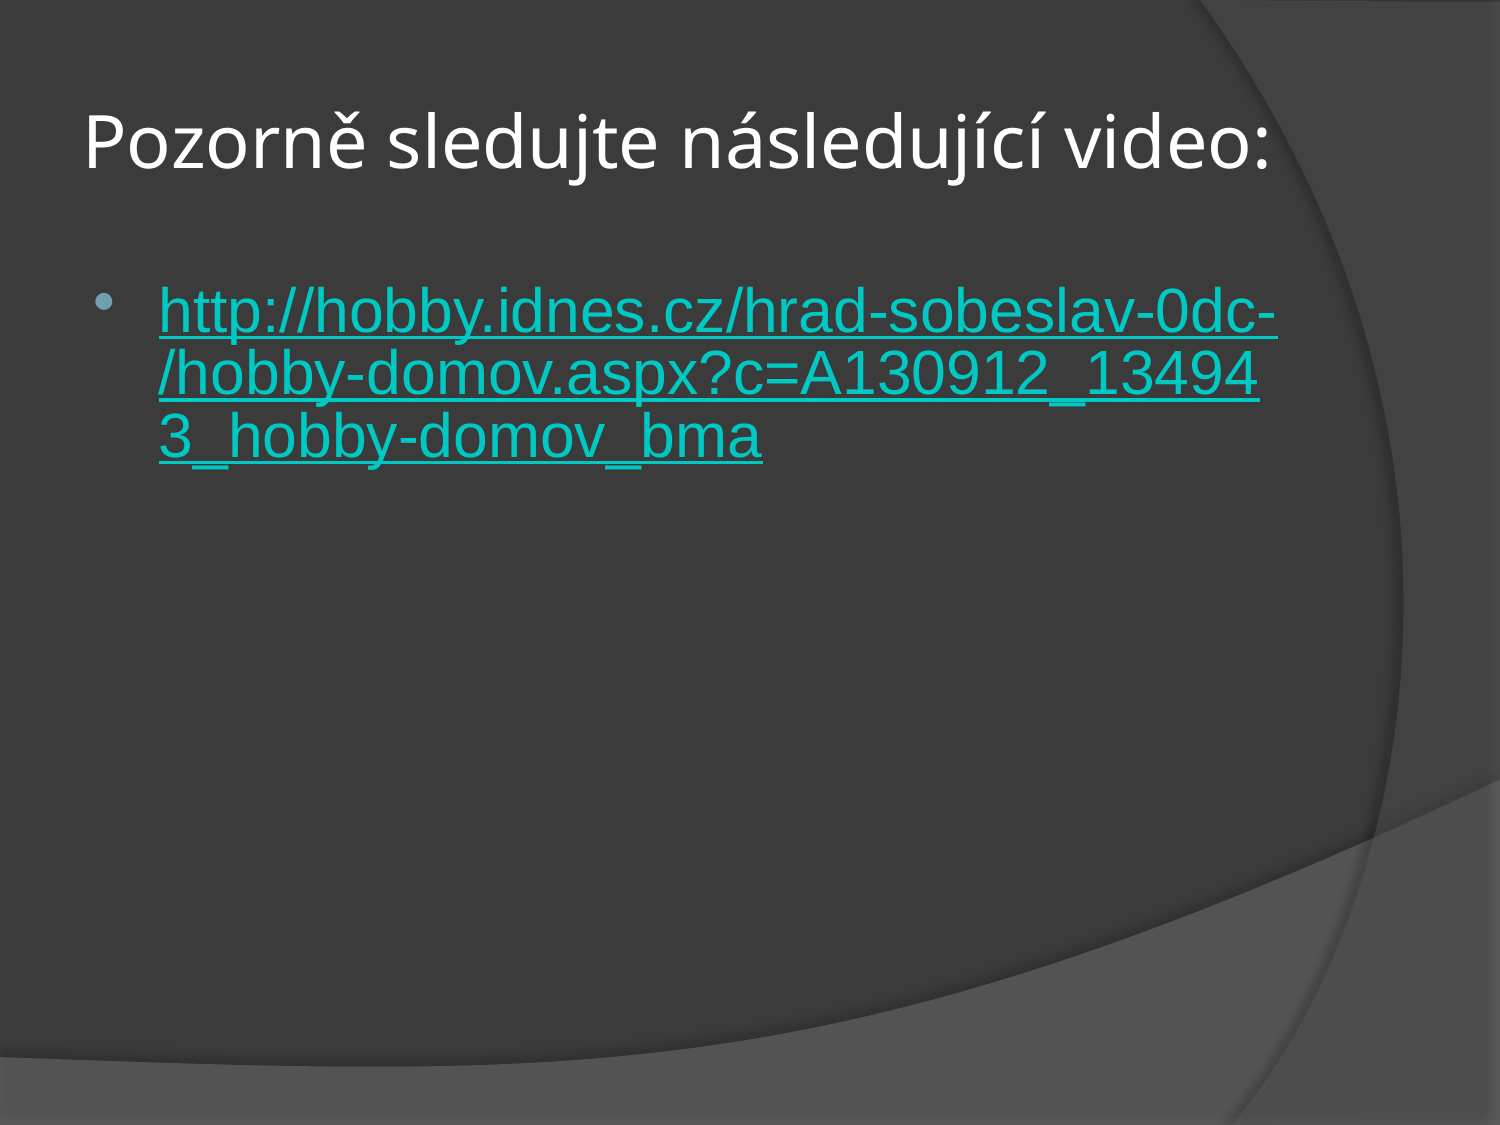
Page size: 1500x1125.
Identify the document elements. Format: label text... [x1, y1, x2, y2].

title Pozorně sledujte následující video: [75, 45, 1300, 233]
list http://hobby.idnes.cz/hrad-sobeslav-0dc-/hobby-domov.aspx?c=A130912_134943_hobby-domov_bma [75, 262, 1300, 1005]
